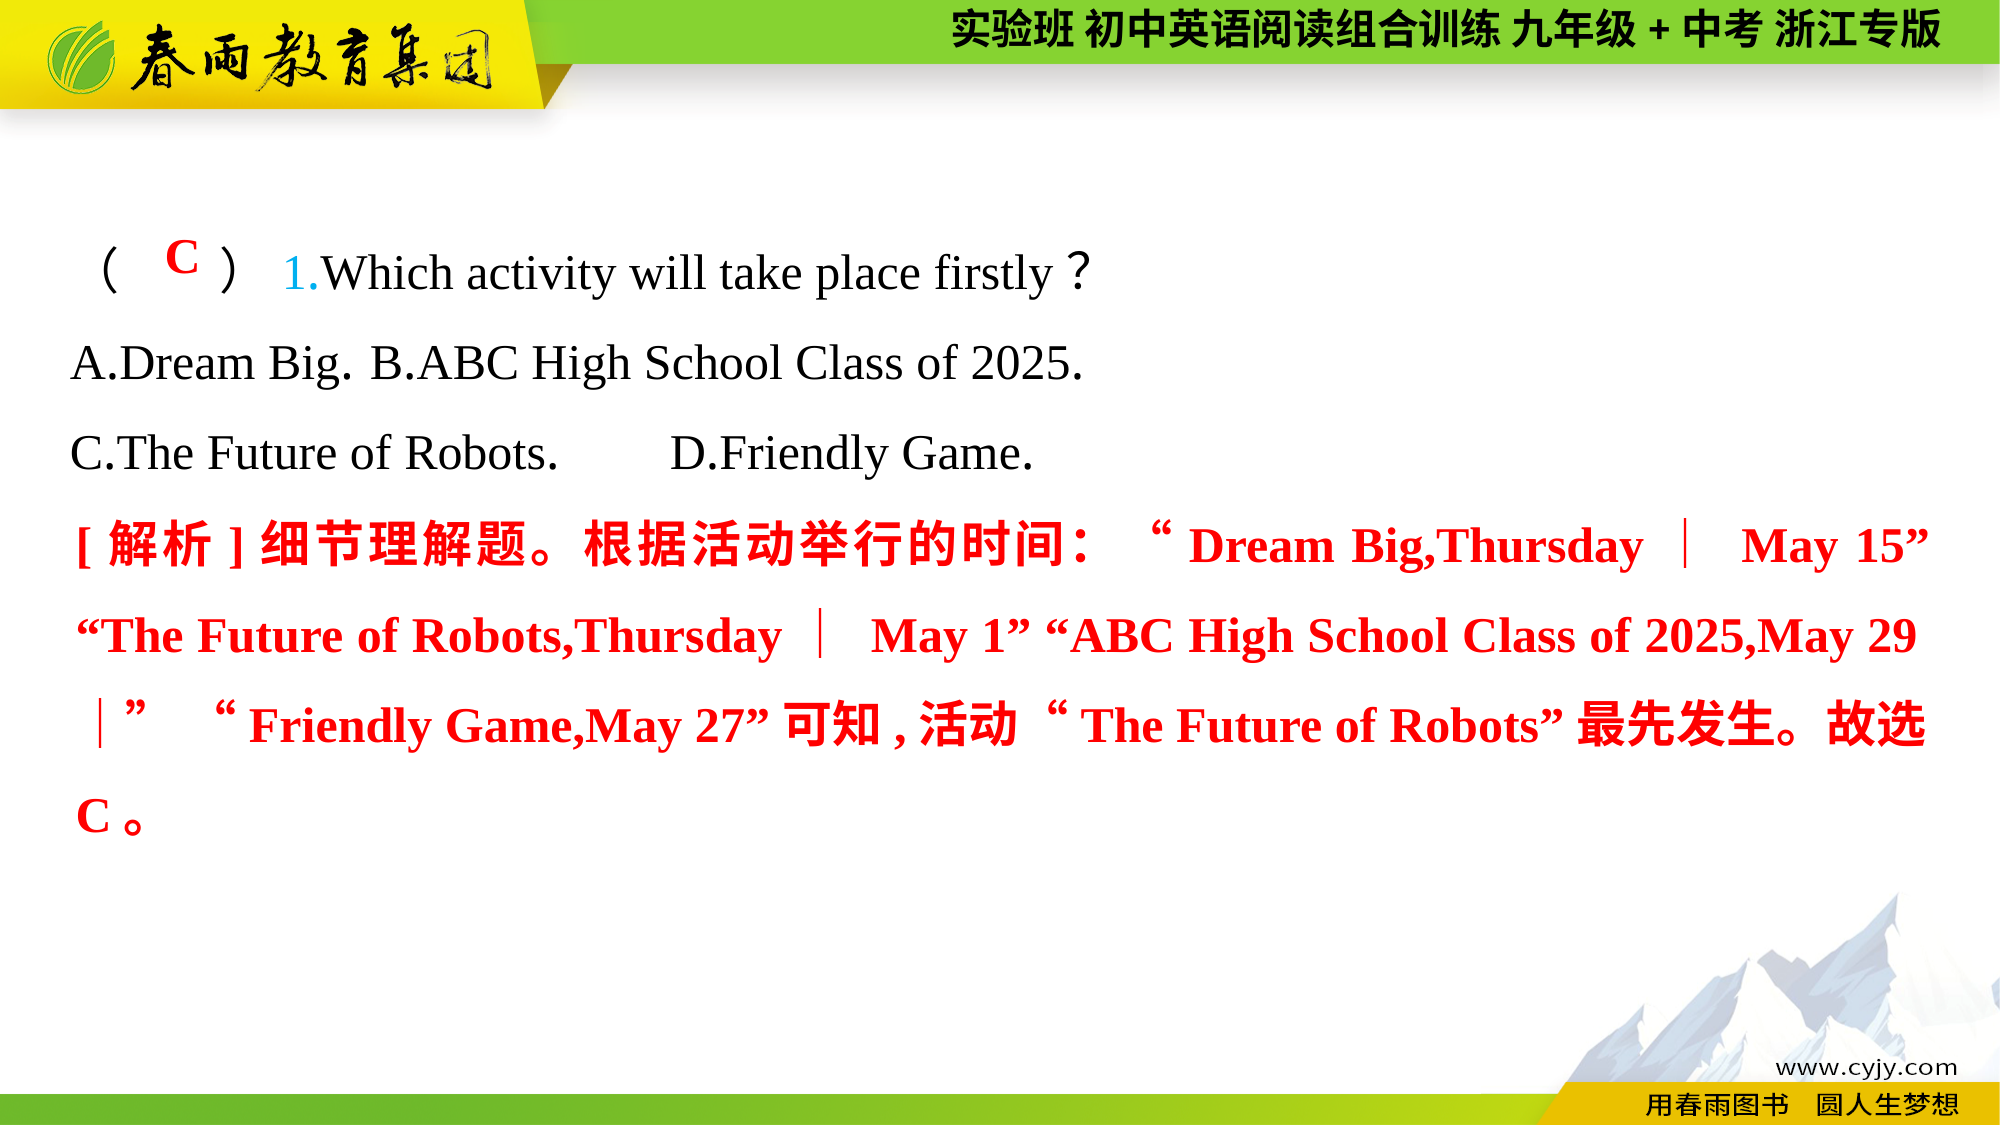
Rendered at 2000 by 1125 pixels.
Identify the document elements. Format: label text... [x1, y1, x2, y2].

picture [0, 0, 2000, 1125]
text_box C [149, 216, 216, 292]
list （ ）1.Which activity will take place firstly？ A.Dream Big. B.ABC High School Class of 2025. C.The Future of Robots. D.Friendly Game. [54, 202, 1939, 479]
text_box [解析]细节理解题。根据活动举行的时间：“Dream Big,Thursday｜ May 15” “The Future of Robots,Thursday｜ May 1” “ABC High School Class of 2025,May 29｜” “Friendly Game,May 27”可知,活动“The Future of Robots”最先发生。故选C。 [60, 475, 1945, 851]
